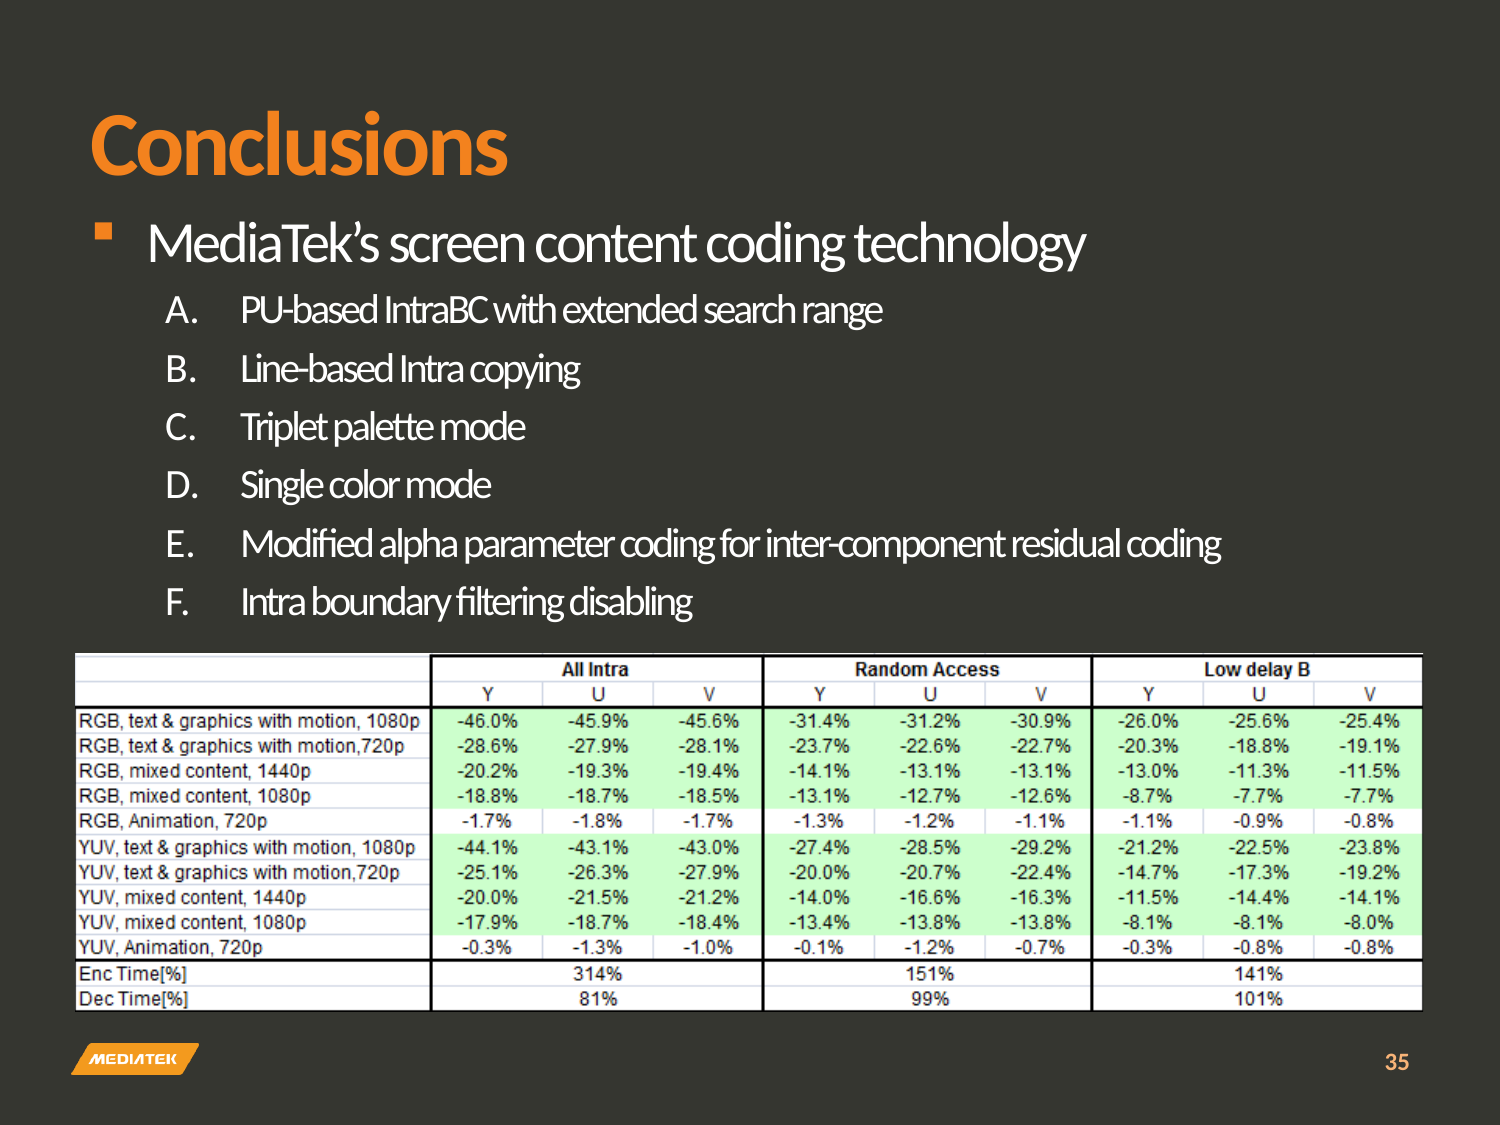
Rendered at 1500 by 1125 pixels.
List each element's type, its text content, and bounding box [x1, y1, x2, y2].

picture [71, 1043, 199, 1075]
picture [74, 652, 1424, 1012]
list MediaTek’s screen content coding technology PU-based IntraBC with extended search range Line-based Intra copying Triplet palette mode Single color mode Modified alpha parameter coding for inter-component residual coding Intra boundary filtering disabling [75, 196, 1483, 740]
title Conclusions [75, 45, 1425, 196]
slide_number 35 [1251, 1029, 1425, 1090]
